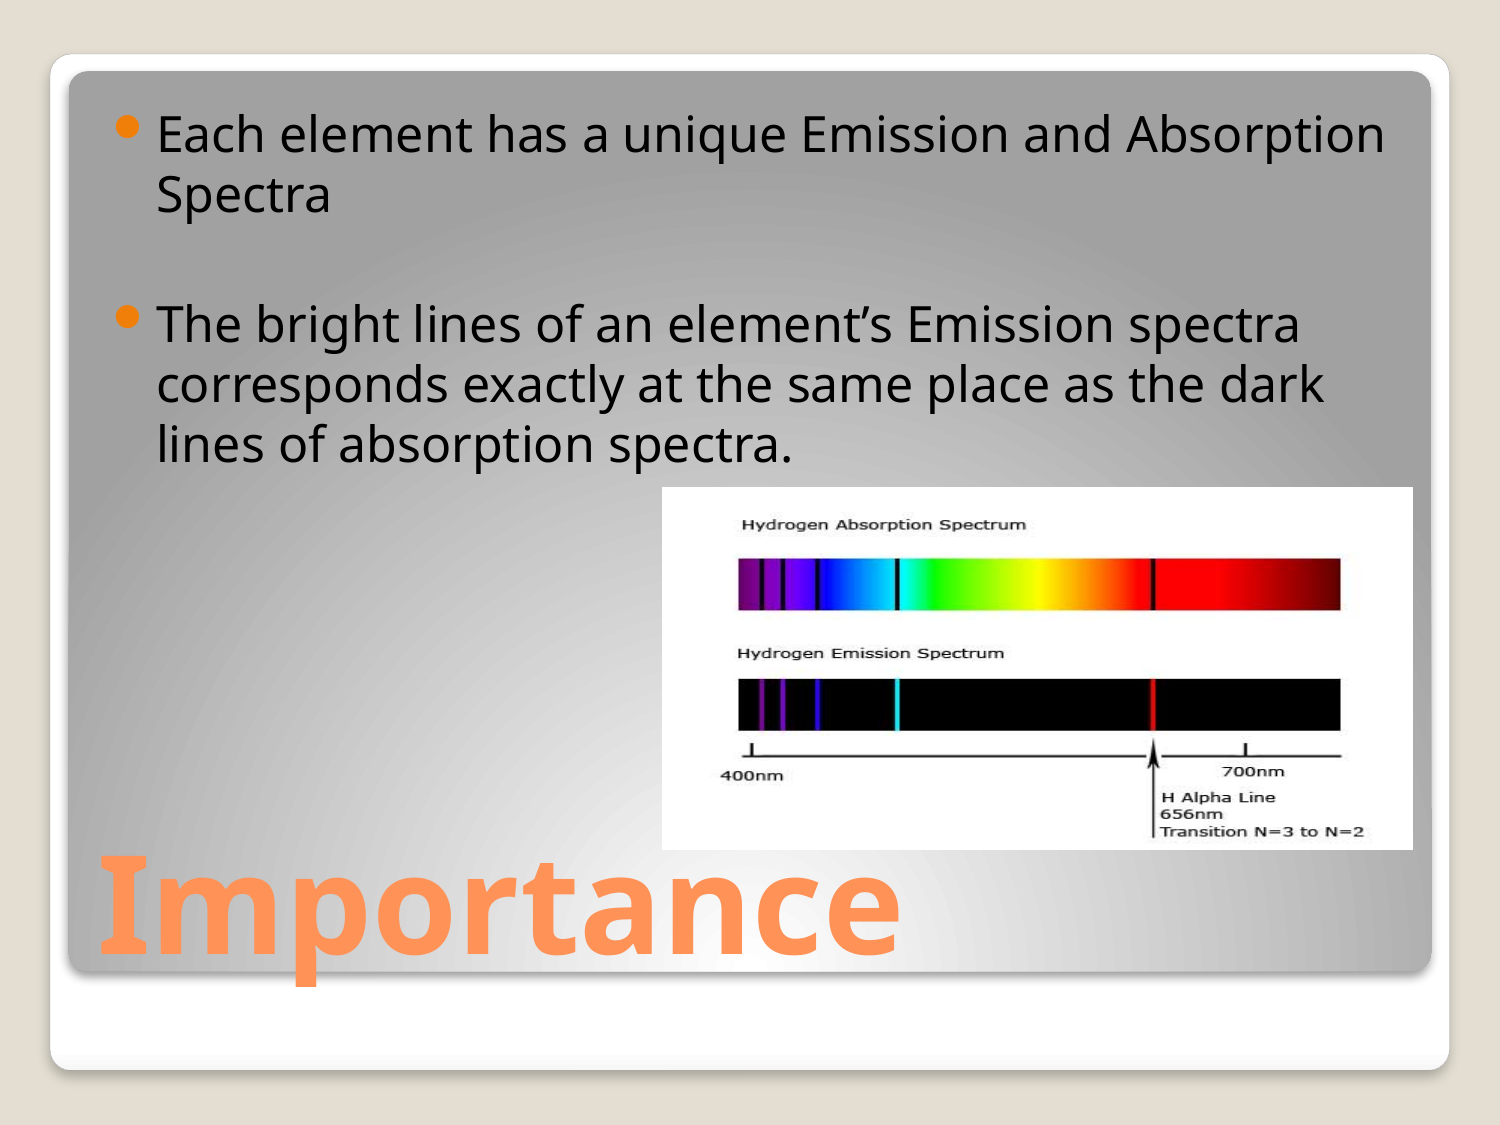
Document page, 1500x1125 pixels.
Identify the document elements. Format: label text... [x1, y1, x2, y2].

list Each element has a unique Emission and Absorption Spectra The bright lines of an element’s Emission spectra corresponds exactly at the same place as the dark lines of absorption spectra. [82, 86, 1425, 774]
title Importance [82, 817, 1425, 990]
picture [662, 487, 1413, 851]
